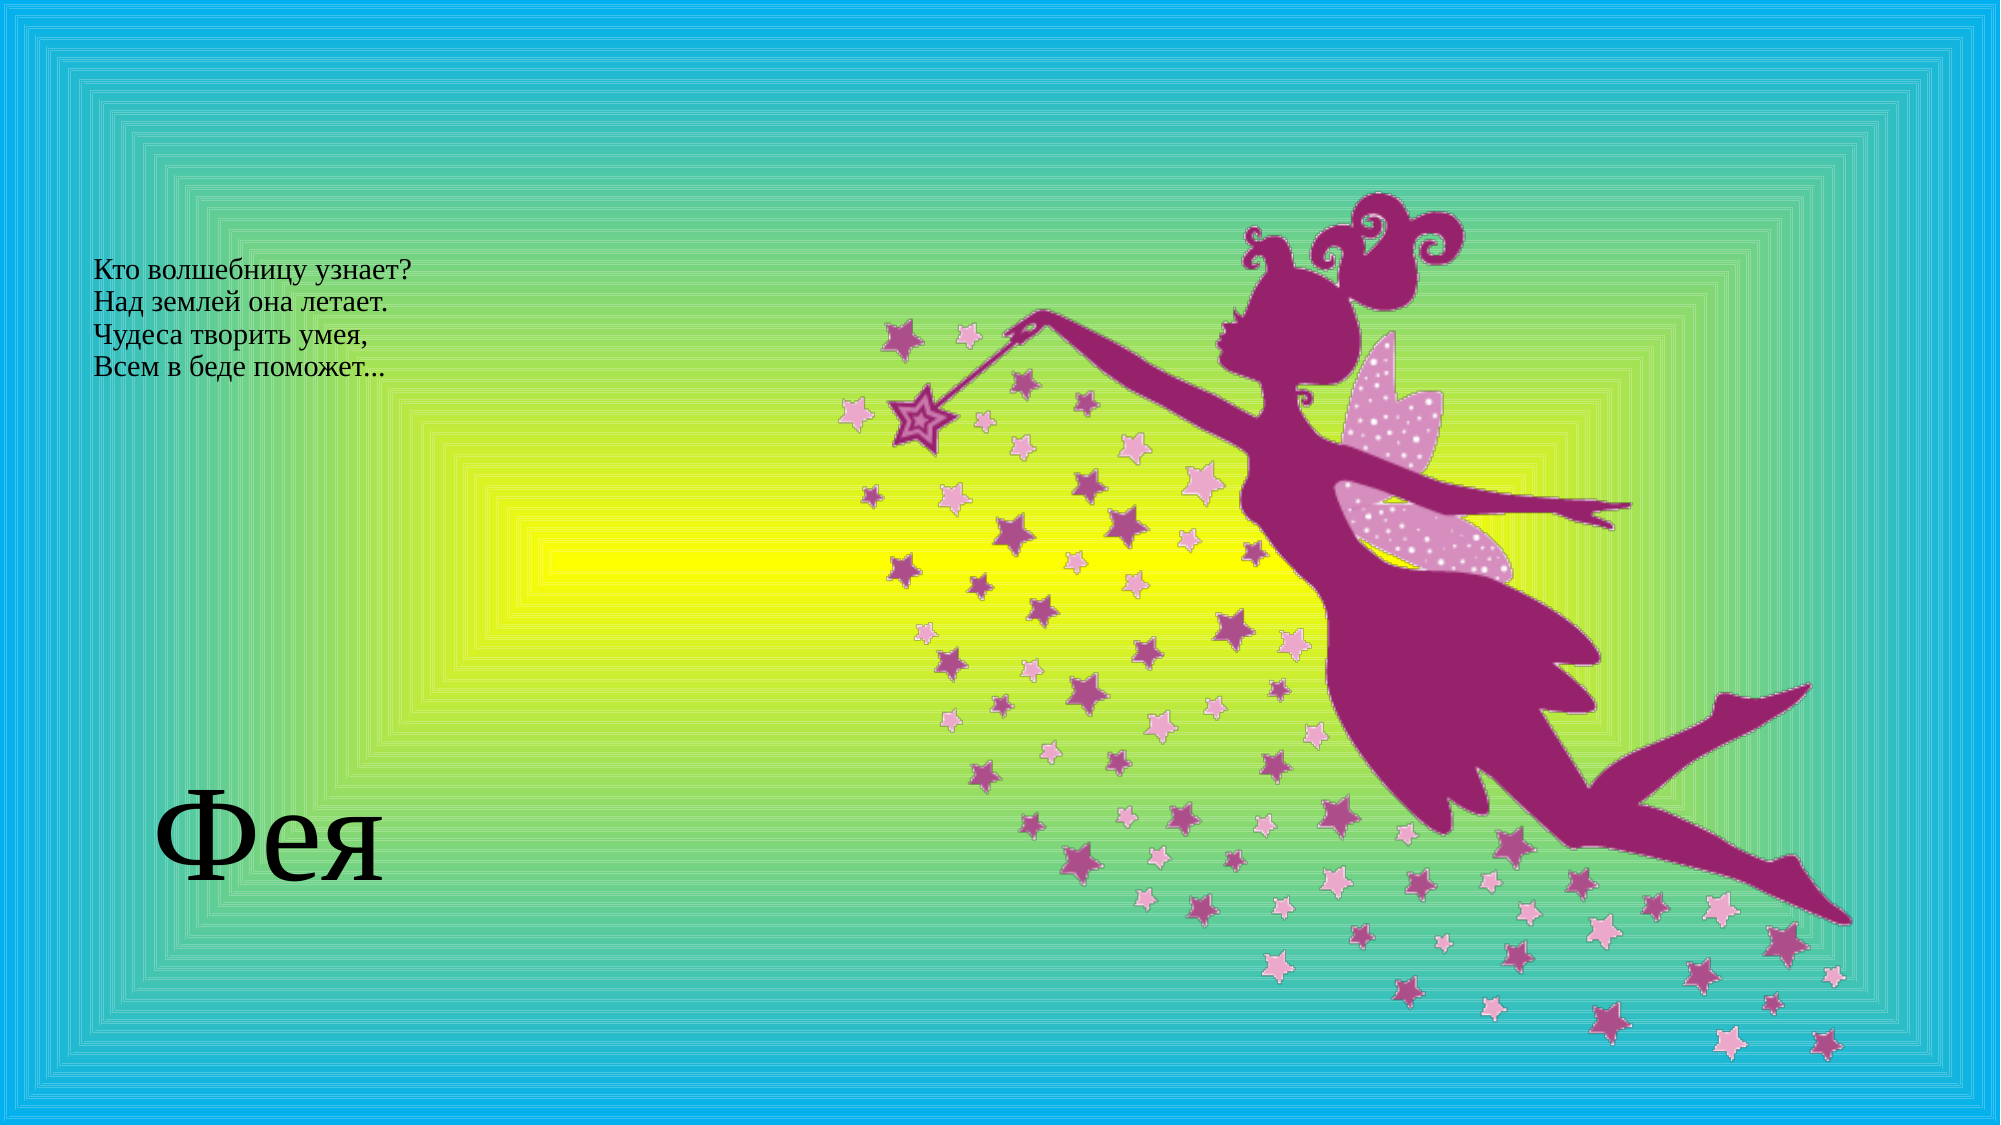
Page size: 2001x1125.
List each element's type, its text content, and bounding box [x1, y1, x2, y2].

title Кто волшебницу узнает? Над землей она летает. Чудеса творить умея, Всем в беде поможет... [78, 244, 490, 462]
list Фея [137, 754, 490, 1014]
picture [490, 174, 1958, 1083]
